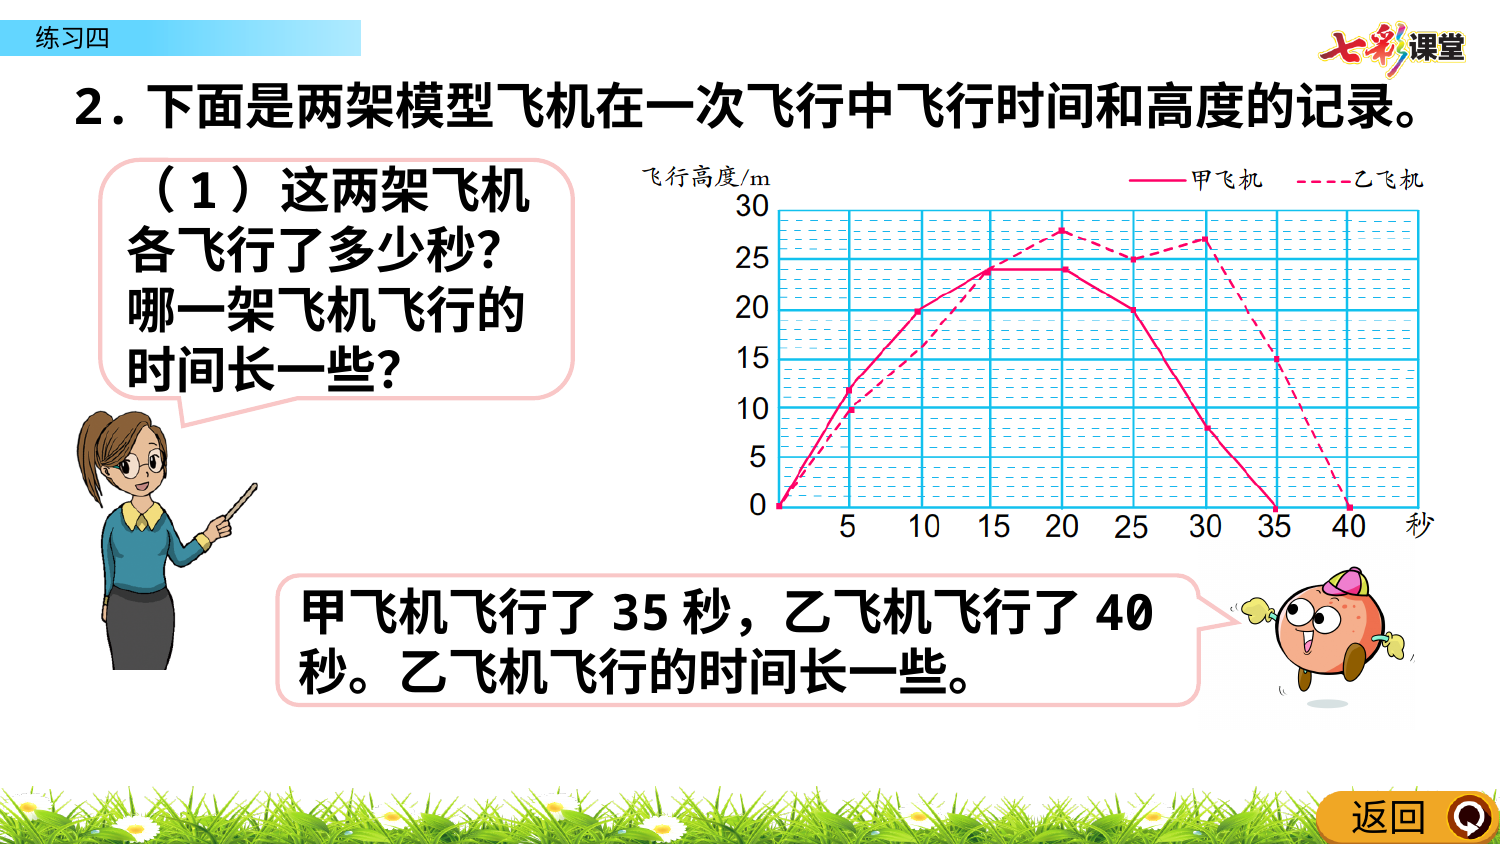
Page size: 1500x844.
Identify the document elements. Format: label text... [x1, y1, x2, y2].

text_box 2.下面是两架模型飞机在一次飞行中飞行时间和高度的记录。 [58, 67, 1483, 143]
picture [1316, 20, 1468, 67]
text_box 甲飞机飞行了35秒，乙飞机飞行了40秒。乙飞机飞行的时间长一些。 [277, 575, 1193, 706]
picture [0, 786, 1500, 844]
text_box （1）这两架飞机各飞行了多少秒？哪一架飞机飞行的时间长一些？ [100, 159, 573, 409]
picture [631, 156, 1442, 730]
picture [76, 410, 258, 670]
